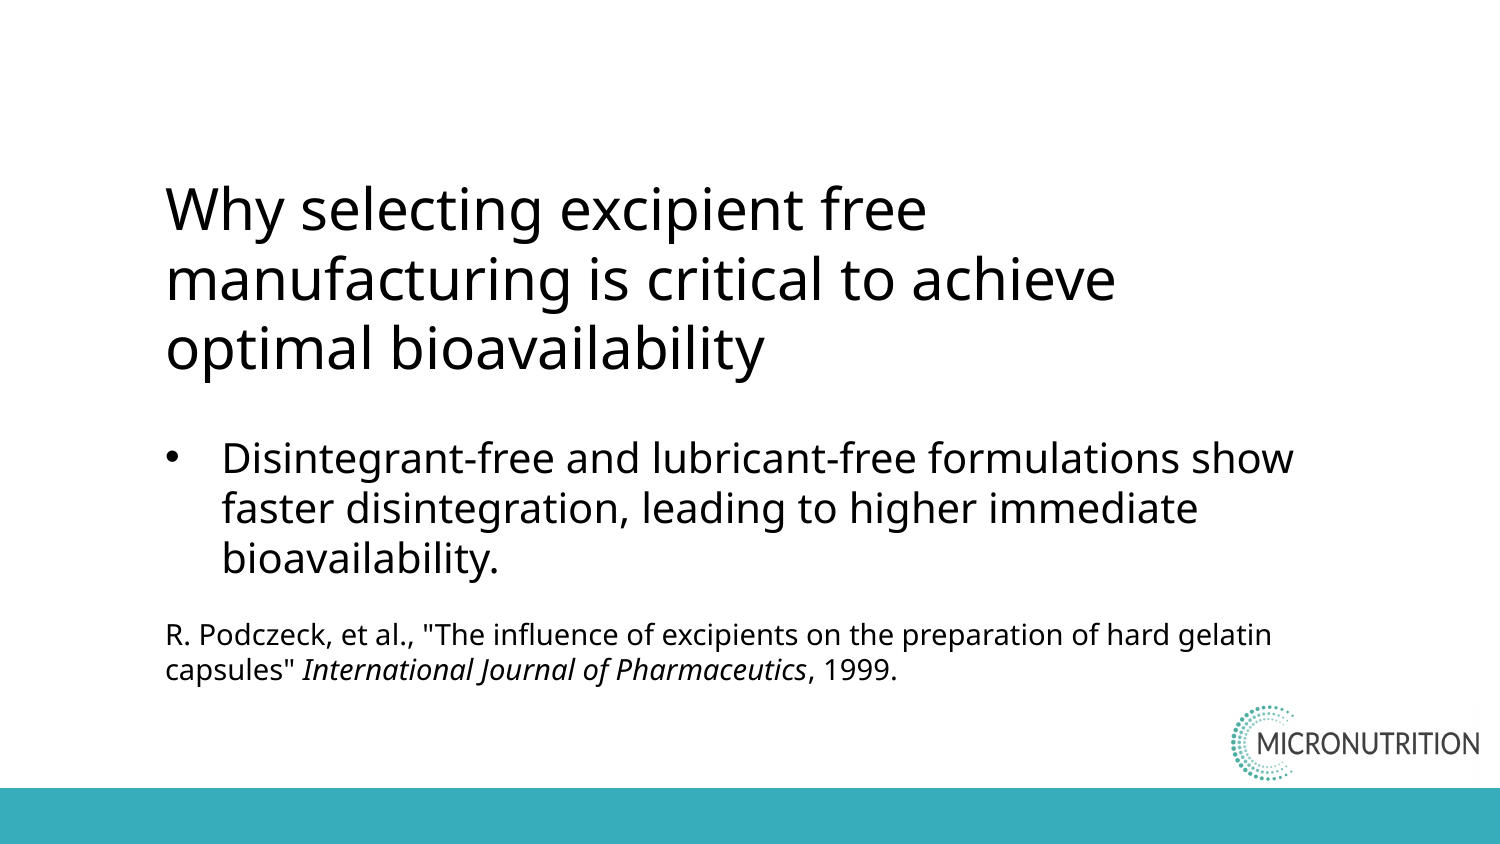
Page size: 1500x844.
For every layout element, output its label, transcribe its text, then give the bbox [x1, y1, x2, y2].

text_box Why selecting excipient free manufacturing is critical to achieve optimal bioavailability Disintegrant-free and lubricant-free formulations show faster disintegration, leading to higher immediate bioavailability. R. Podczeck, et al., "The influence of excipients on the preparation of hard gelatin capsules" International Journal of Pharmaceutics, 1999. [149, 164, 1350, 694]
text_box [0, 787, 1500, 844]
picture [1228, 698, 1480, 789]
